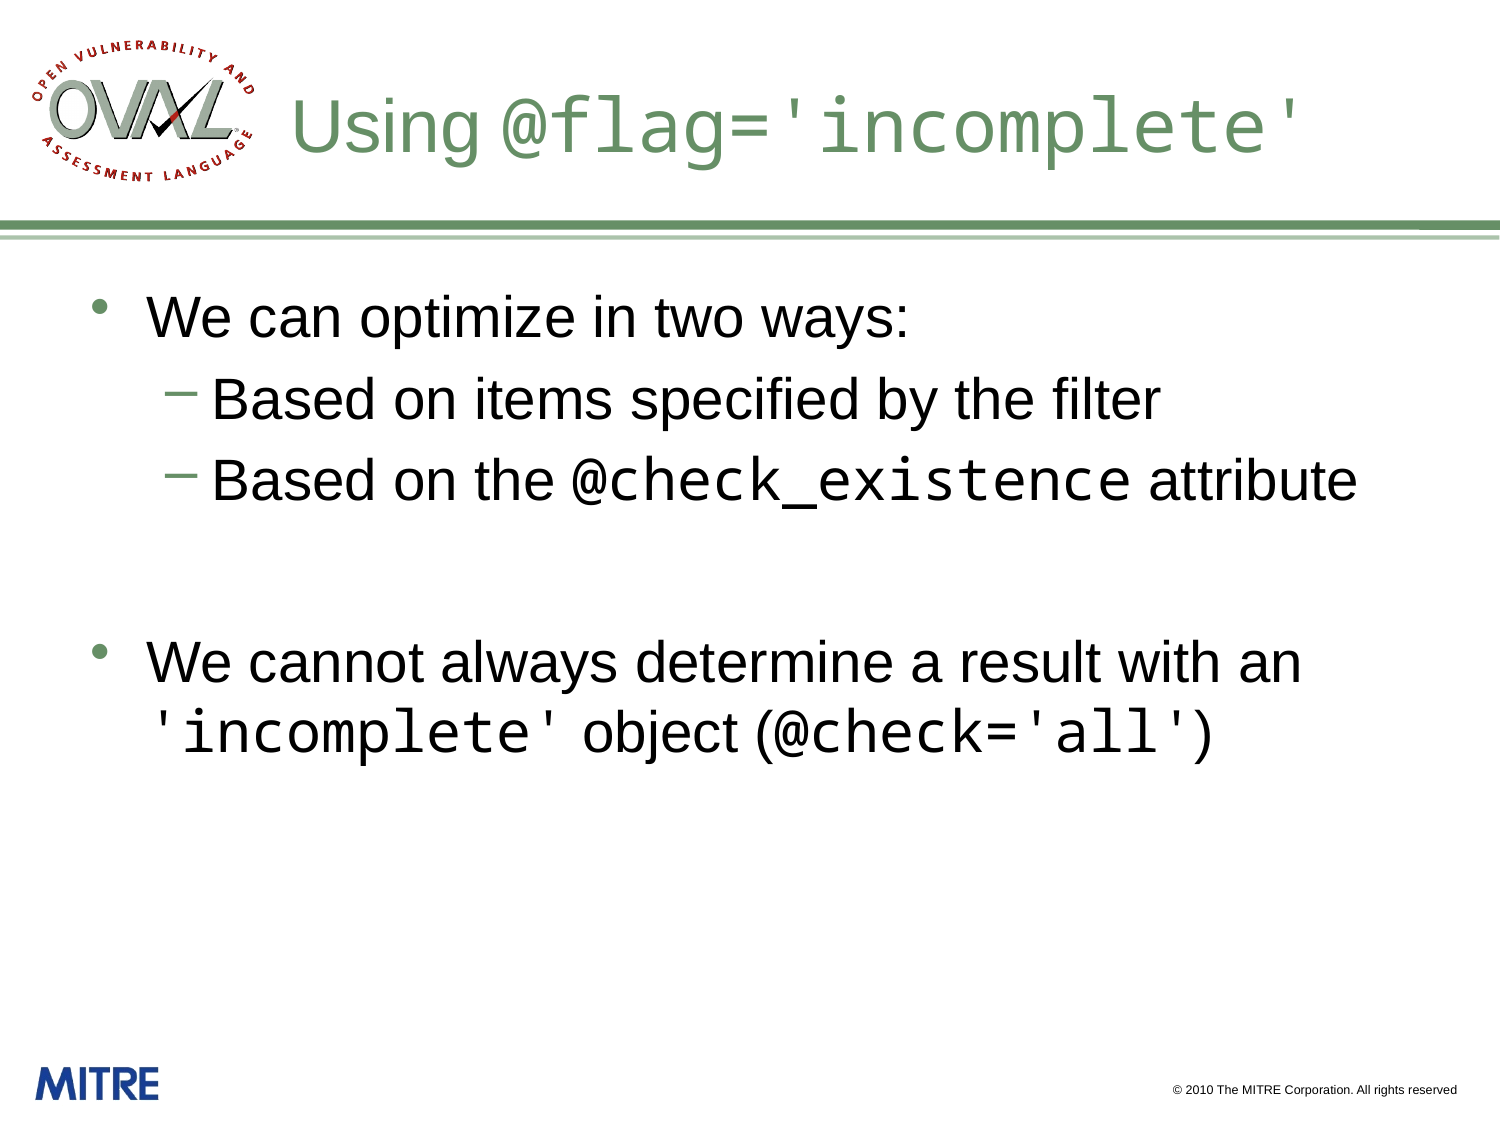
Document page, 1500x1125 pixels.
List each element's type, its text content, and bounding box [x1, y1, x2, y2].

title Using @flag='incomplete' [274, 44, 1438, 201]
picture [30, 1064, 163, 1106]
picture [0, 0, 313, 238]
list We can optimize in two ways: Based on items specified by the filter Based on the @check_existence attribute We cannot always determine a result with an 'incomplete' object (@check='all') [74, 271, 1426, 990]
